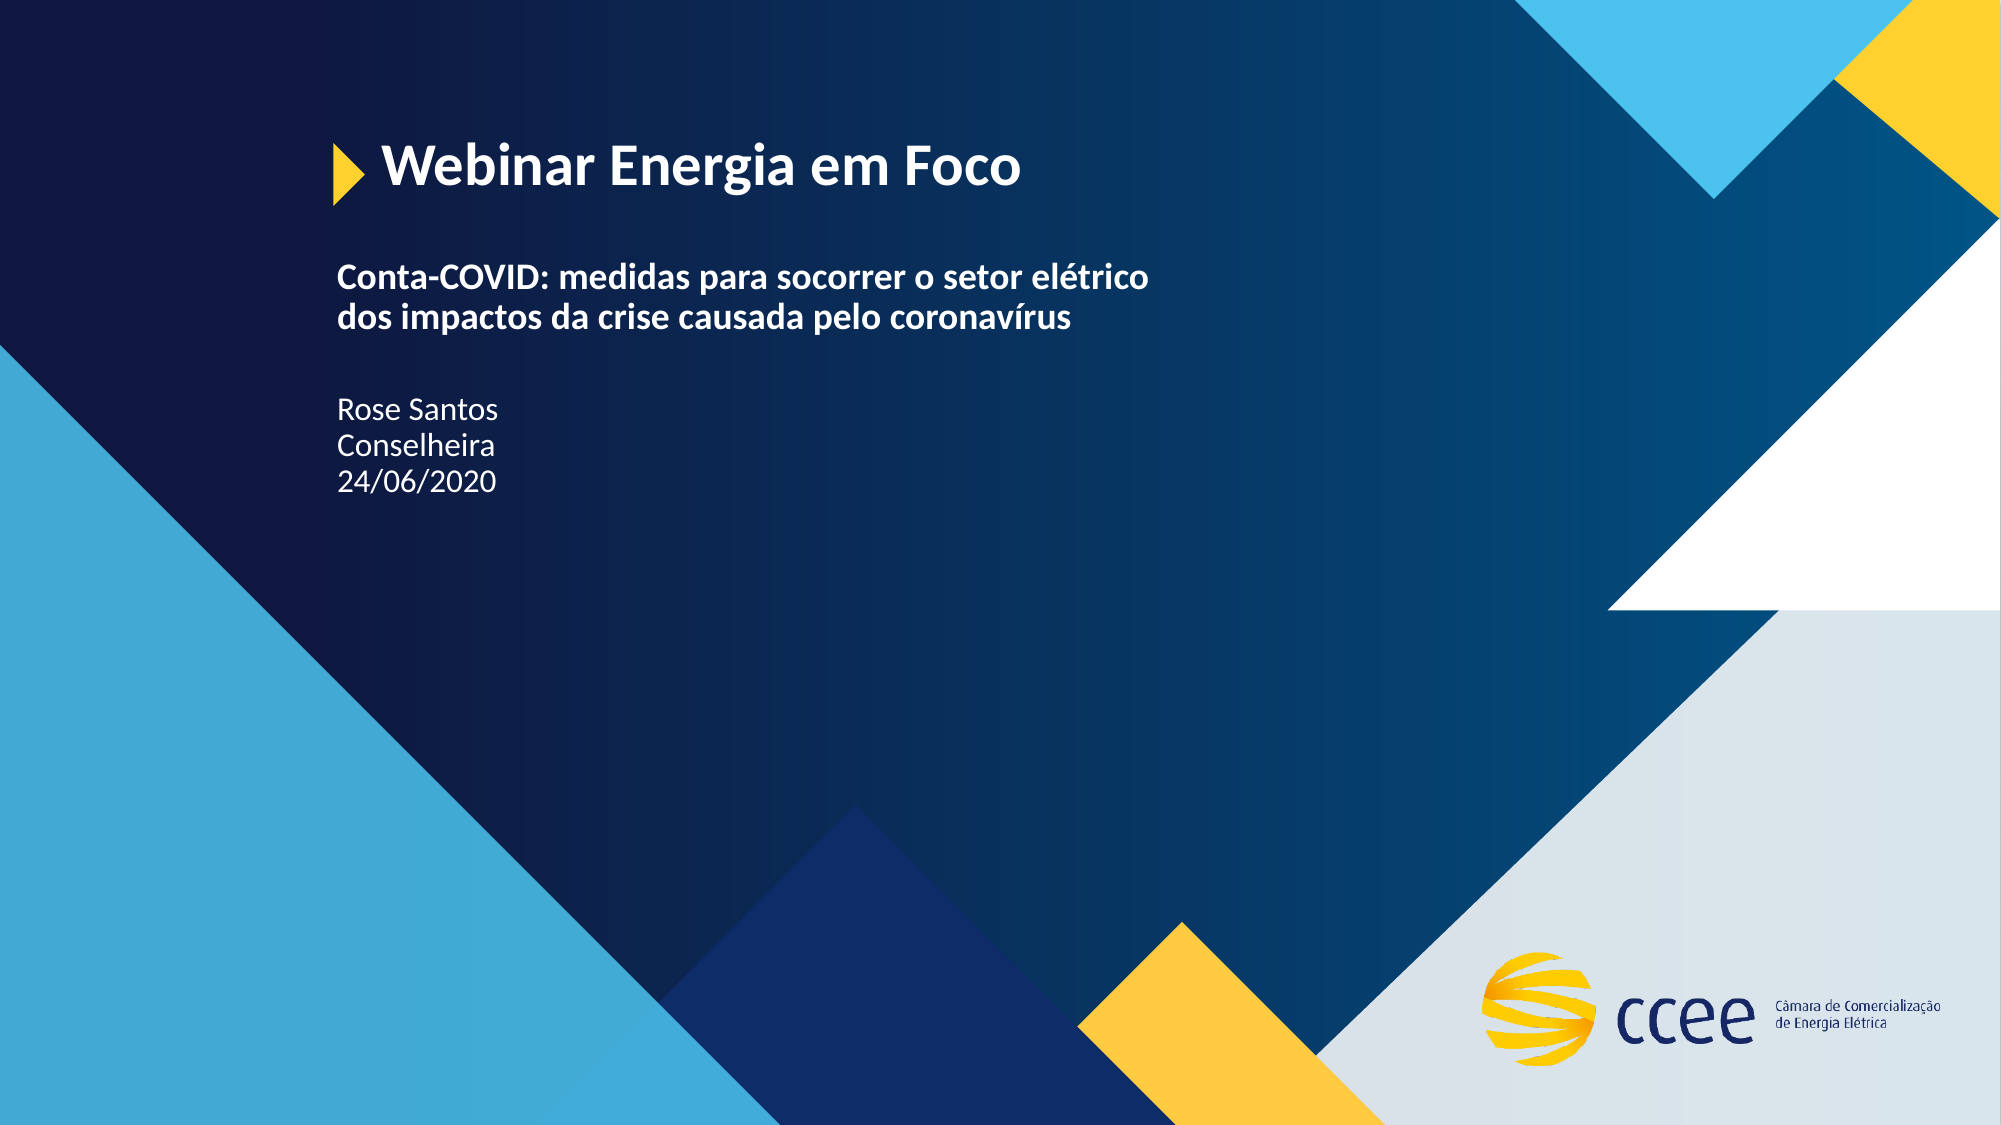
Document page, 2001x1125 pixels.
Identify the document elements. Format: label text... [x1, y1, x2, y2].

list Conta-COVID: medidas para socorrer o setor elétrico dos impactos da crise causada pelo coronavírus Rose Santos Conselheira 24/06/2020 [322, 249, 1171, 563]
picture [1432, 950, 1940, 1066]
title Webinar Energia em Foco [366, 125, 1171, 250]
